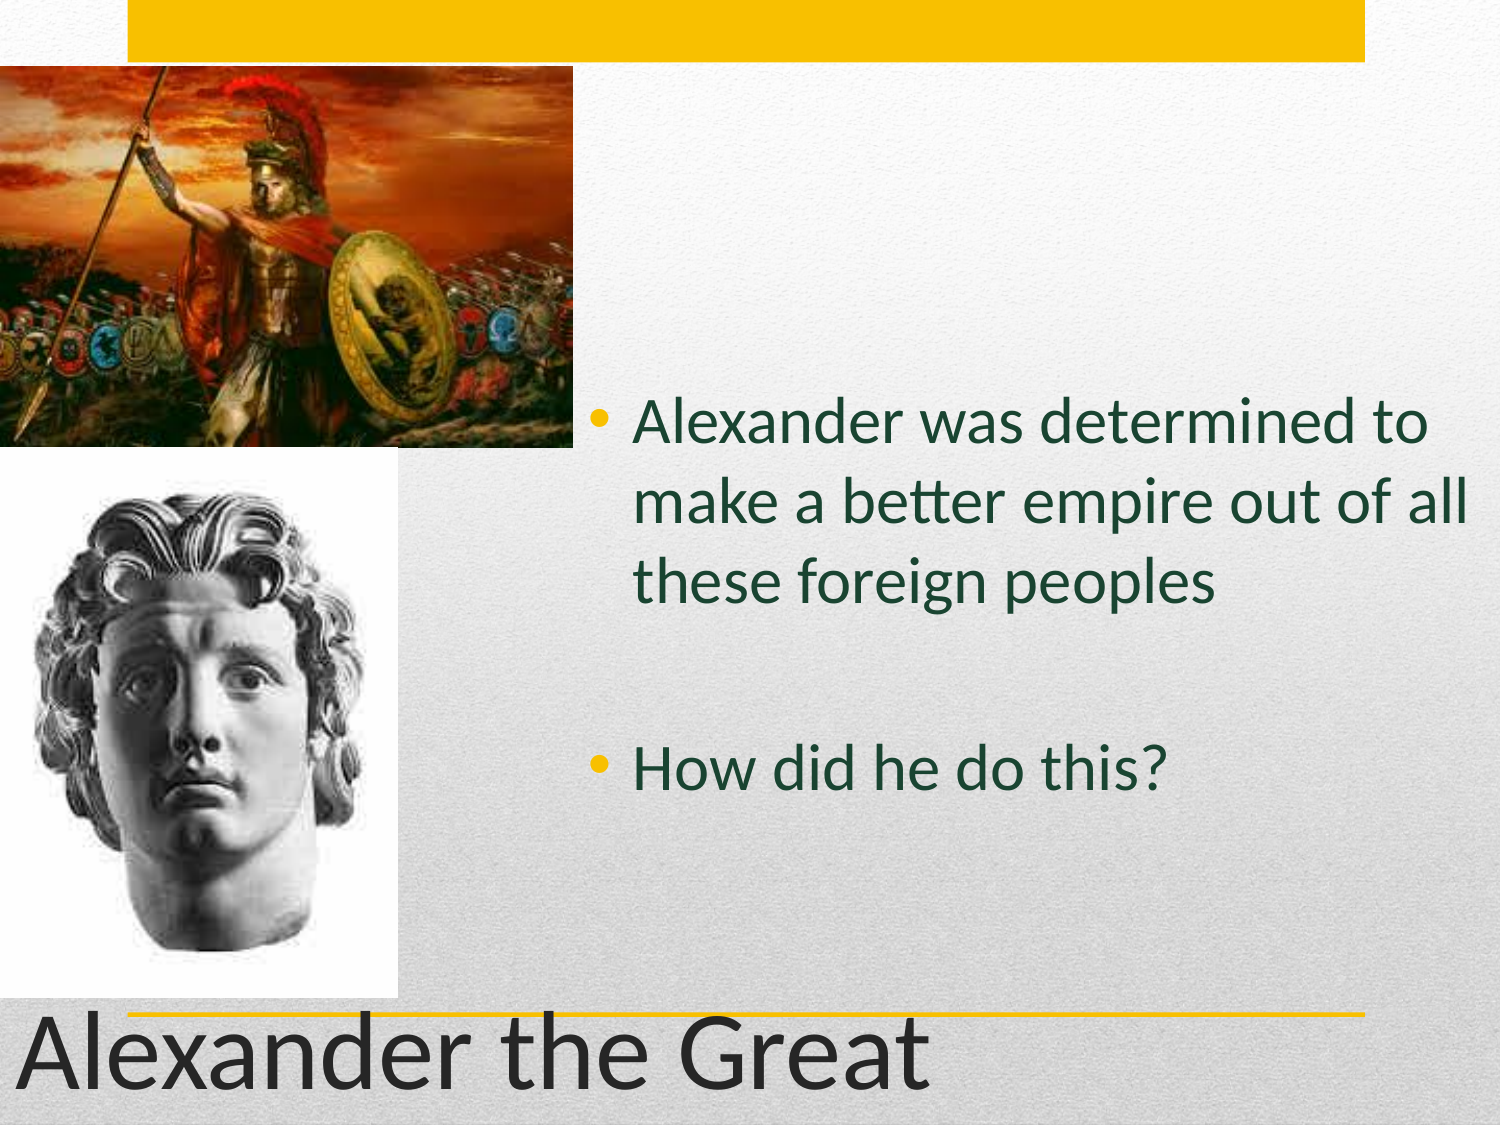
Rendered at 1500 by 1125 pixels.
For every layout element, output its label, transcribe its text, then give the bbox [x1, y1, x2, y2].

list Alexander was determined to make a better empire out of all these foreign peoples How did he do this? [572, 269, 1500, 1098]
picture [0, 65, 574, 999]
title Alexander the Great [0, 856, 1113, 1120]
